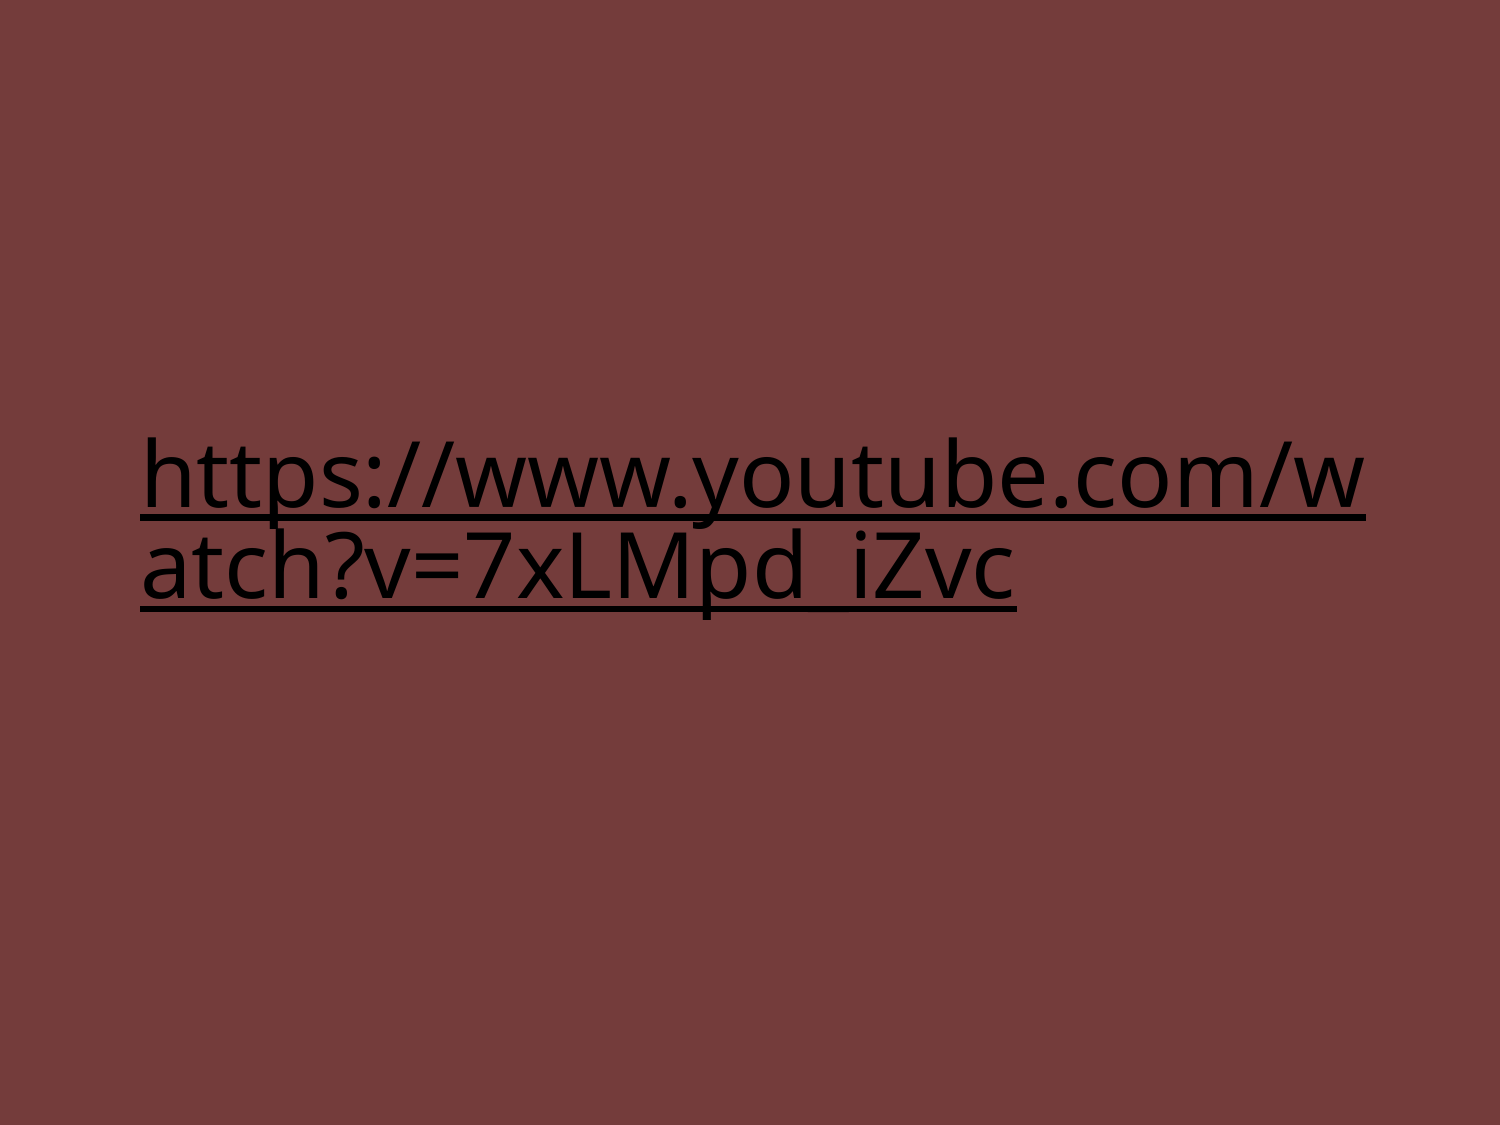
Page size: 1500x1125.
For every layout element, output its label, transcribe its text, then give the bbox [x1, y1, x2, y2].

title https://www.youtube.com/watch?v=7xLMpd_iZvc [125, 412, 1400, 654]
